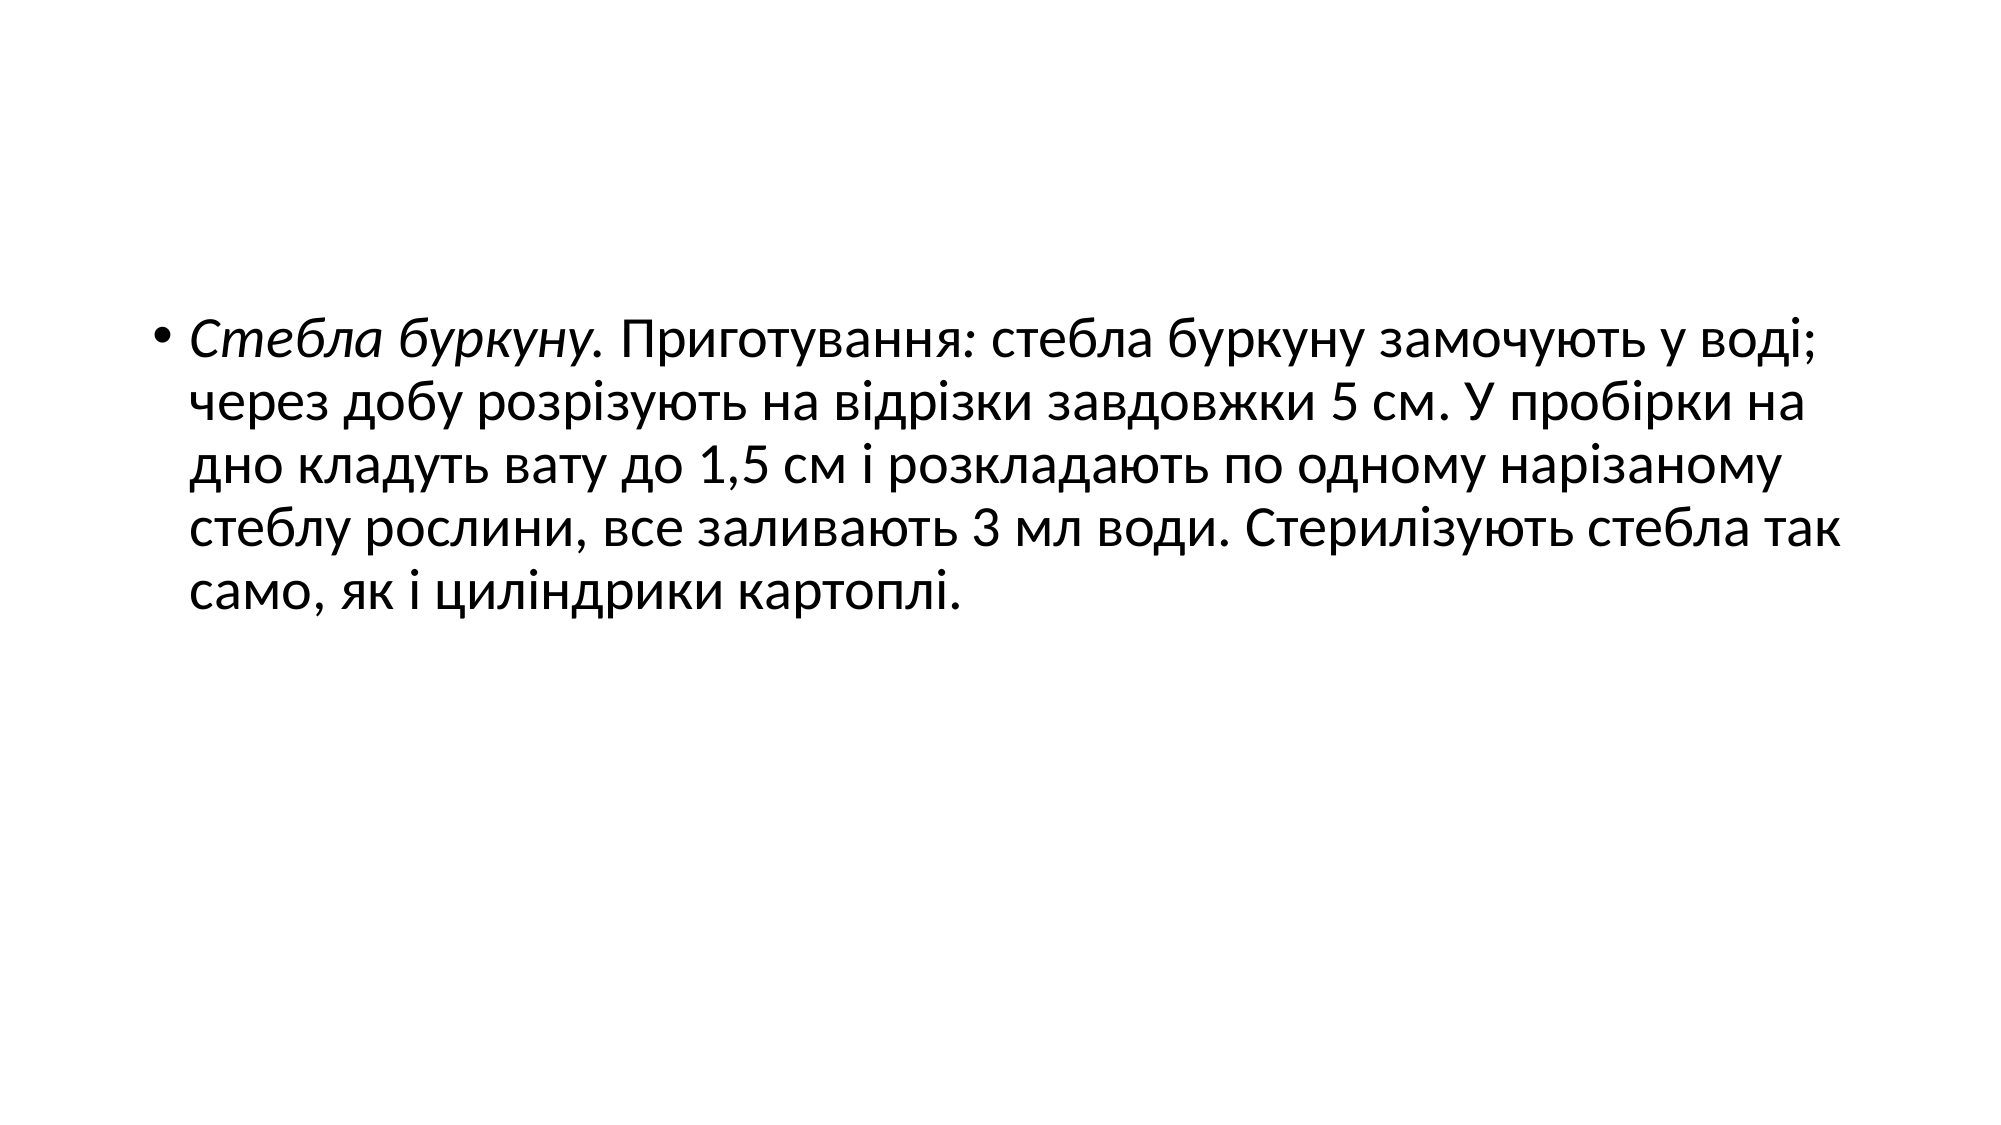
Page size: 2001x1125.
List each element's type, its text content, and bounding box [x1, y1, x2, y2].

list Стебла буркуну. Приготування: стебла буркуну замочують у воді; через добу розрізують на відрізки завдовжки 5 см. У пробірки на дно кладуть вату до 1,5 см і розкладають по одному нарізаному стеблу рослини, все заливають 3 мл води. Стерилізують стебла так само, як і циліндрики картоплі. [137, 299, 1863, 1014]
